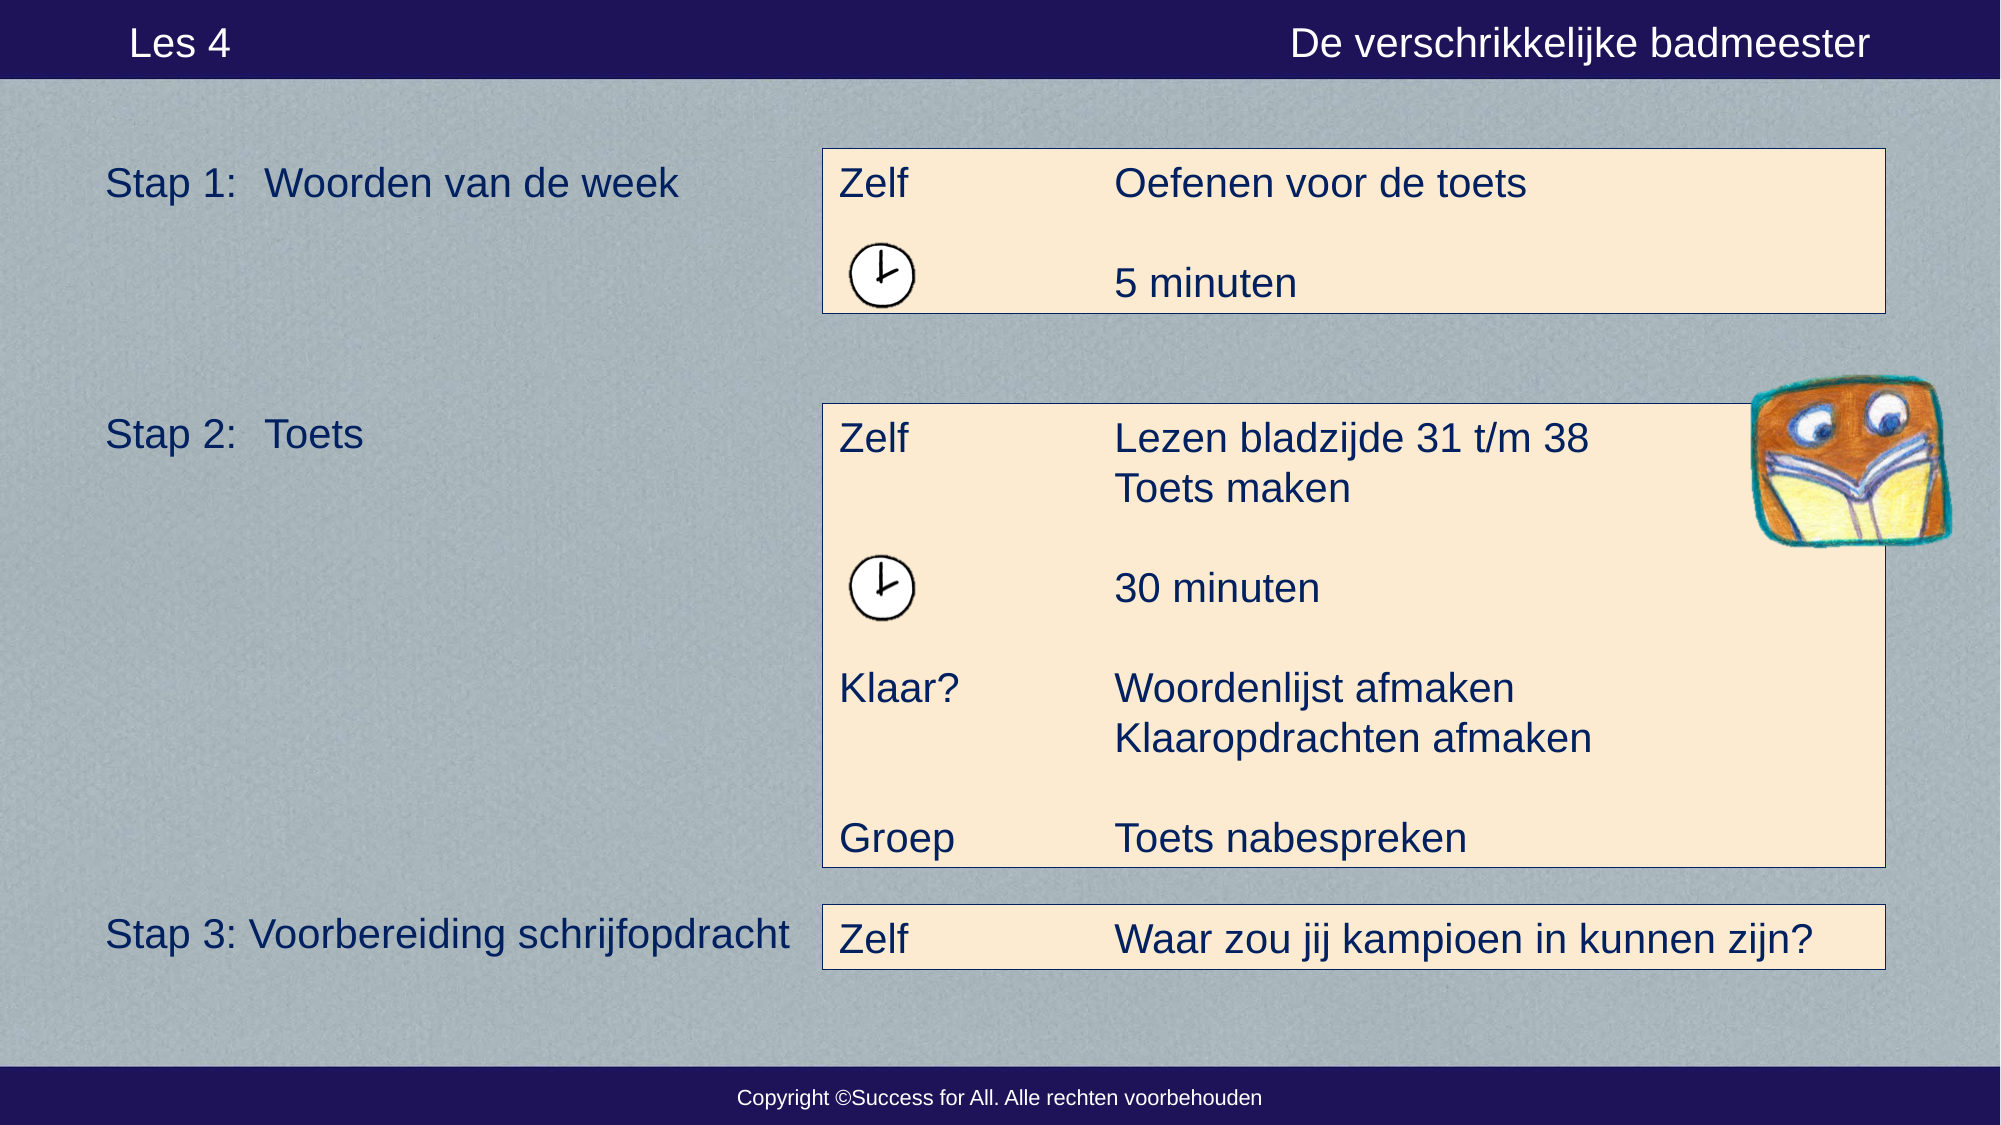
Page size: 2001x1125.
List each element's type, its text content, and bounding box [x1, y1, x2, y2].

text_box Zelf Oefenen voor de toets 5 minuten [822, 148, 1886, 314]
text_box Les 4 [114, 8, 354, 73]
text_box Copyright ©Success for All. Alle rechten voorbehouden [0, 1076, 2000, 1125]
text_box Stap 1: Woorden van de week Stap 2: Toets Stap 3: Voorbereiding schrijfopdracht [90, 148, 883, 1014]
text_box Zelf Lezen bladzijde 31 t/m 38 Toets maken 30 minuten Klaar? Woordenlijst afmaken Klaaropdrachten afmaken Groep Toets nabespreken [822, 403, 1886, 868]
text_box De verschrikkelijke badmeester [999, 8, 1886, 73]
text_box Zelf Waar zou jij kampioen in kunnen zijn? [822, 904, 1886, 970]
picture [0, 0, 2001, 1125]
